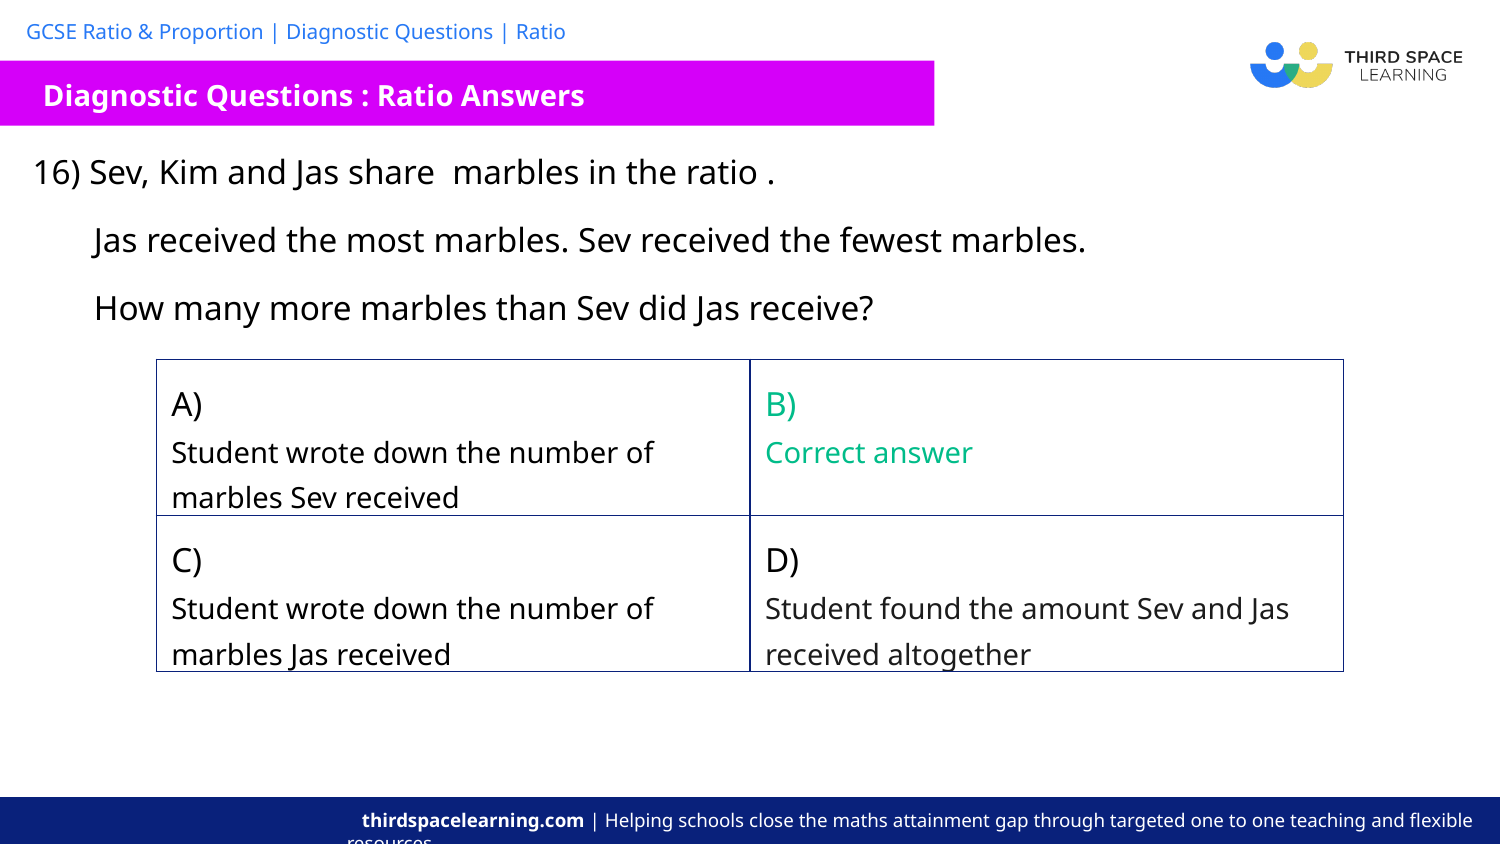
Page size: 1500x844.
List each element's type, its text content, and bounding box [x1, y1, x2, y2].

text_box Diagnostic Questions : Ratio Answers [27, 61, 778, 127]
picture [1250, 33, 1465, 99]
